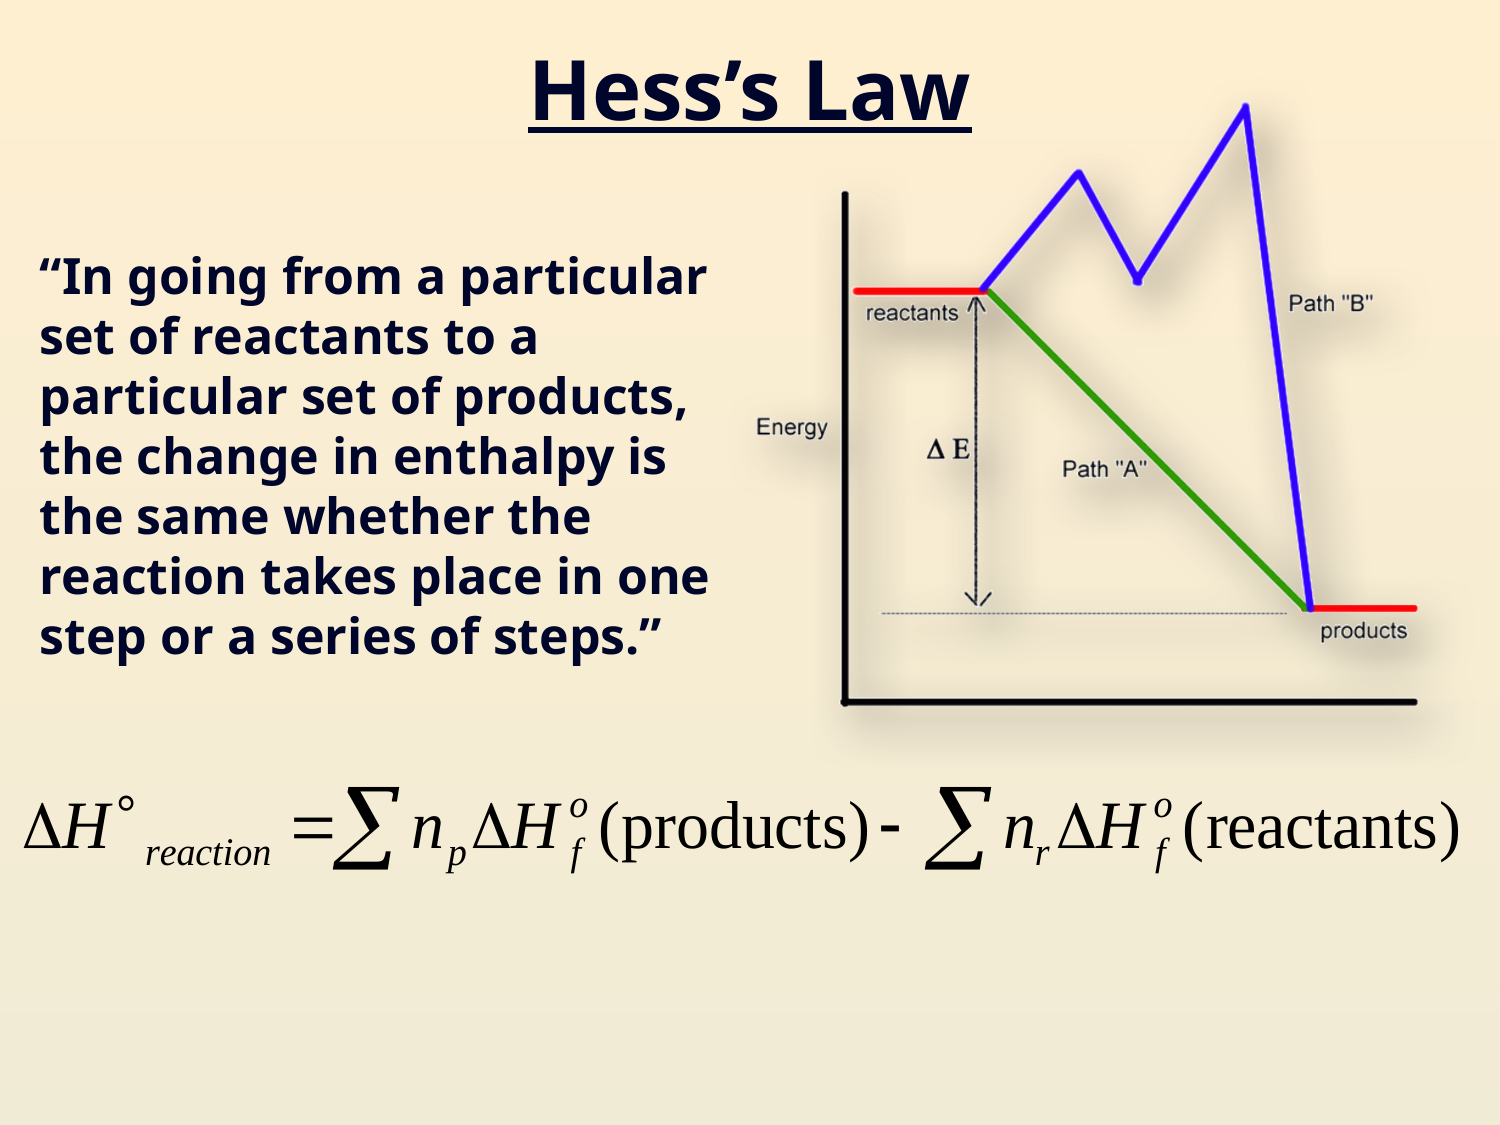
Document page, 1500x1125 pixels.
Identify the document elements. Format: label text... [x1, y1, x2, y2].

title Hess’s Law [112, 0, 1388, 176]
text_box “In going from a particular set of reactants to a particular set of products, the change in enthalpy is the same whether the reaction takes place in one step or a series of steps.” [24, 237, 719, 673]
picture [737, 49, 1473, 751]
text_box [12, 774, 1472, 888]
